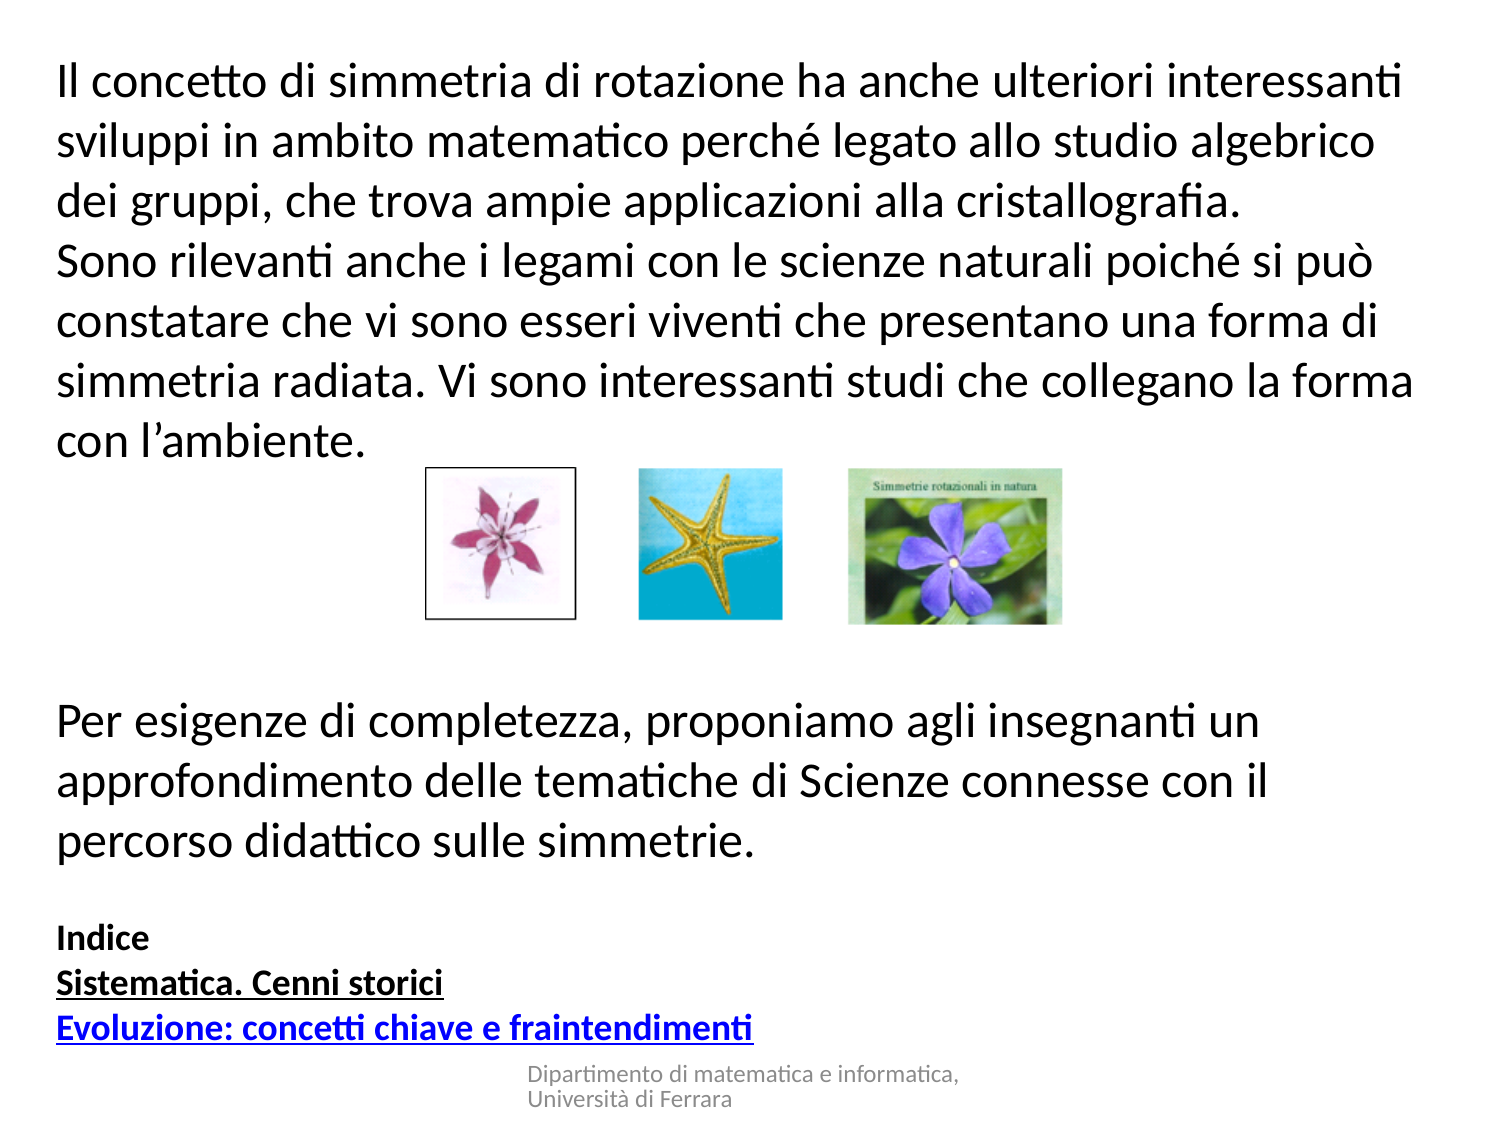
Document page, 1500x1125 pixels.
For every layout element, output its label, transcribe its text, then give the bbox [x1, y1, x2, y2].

picture [424, 467, 1076, 636]
list Il concetto di simmetria di rotazione ha anche ulteriori interessanti sviluppi in ambito matematico perché legato allo studio algebrico dei gruppi, che trova ampie applicazioni alla cristallografia. Sono rilevanti anche i legami con le scienze naturali poiché si può constatare che vi sono esseri viventi che presentano una forma di simmetria radiata. Vi sono interessanti studi che collegano la forma con l’ambiente. [41, 40, 1447, 680]
footer Dipartimento di matematica e informatica, Università di Ferrara [512, 1056, 988, 1103]
text_box Per esigenze di completezza, proponiamo agli insegnanti un approfondimento delle tematiche di Scienze connesse con il percorso didattico sulle simmetrie. Indice Sistematica. Cenni storici Evoluzione: concetti chiave e fraintendimenti [41, 680, 1447, 1056]
